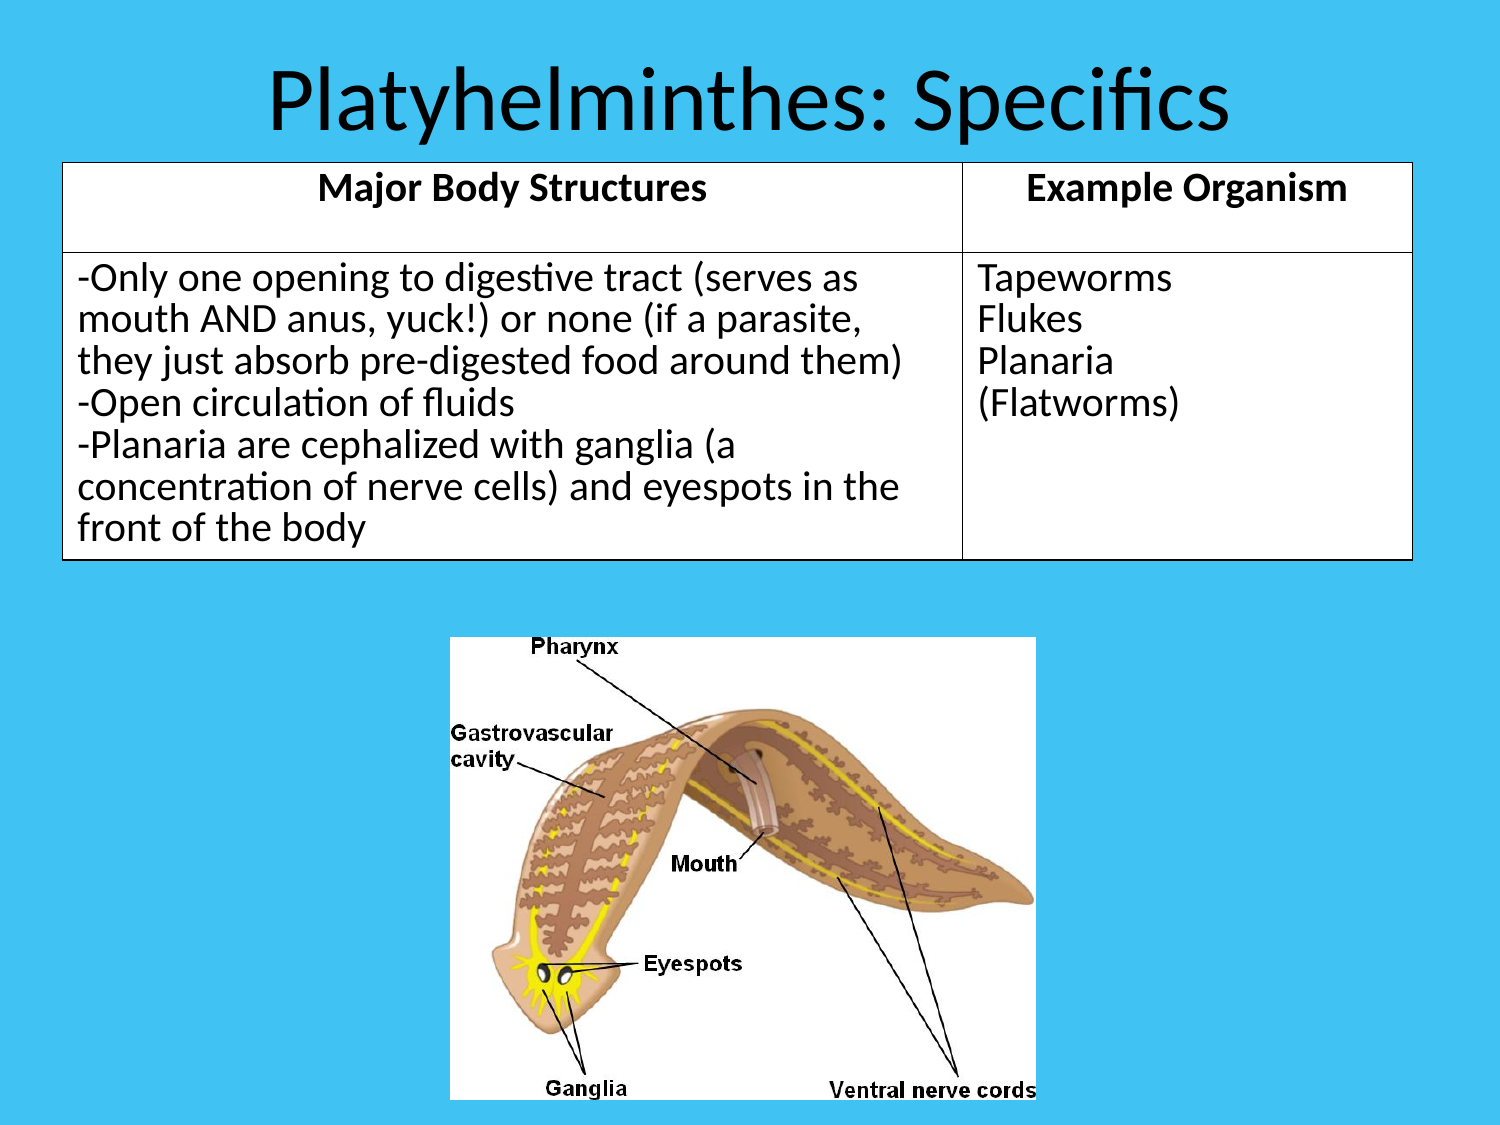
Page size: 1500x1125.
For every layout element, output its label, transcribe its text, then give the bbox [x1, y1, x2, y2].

table_cell Tapeworms Flukes Planaria (Flatworms) [963, 253, 1412, 559]
picture [449, 637, 1036, 1101]
title Platyhelminthes: Specifics [75, 0, 1425, 188]
table_cell -Only one opening to digestive tract (serves as mouth AND anus, yuck!) or none (if a parasite, they just absorb pre-digested food around them) -Open circulation of fluids -Planaria are cephalized with ganglia (a concentration of nerve cells) and eyespots in the front of the body [63, 253, 962, 559]
table_header Example Organism [963, 163, 1412, 252]
table_header Major Body Structures [63, 163, 962, 252]
